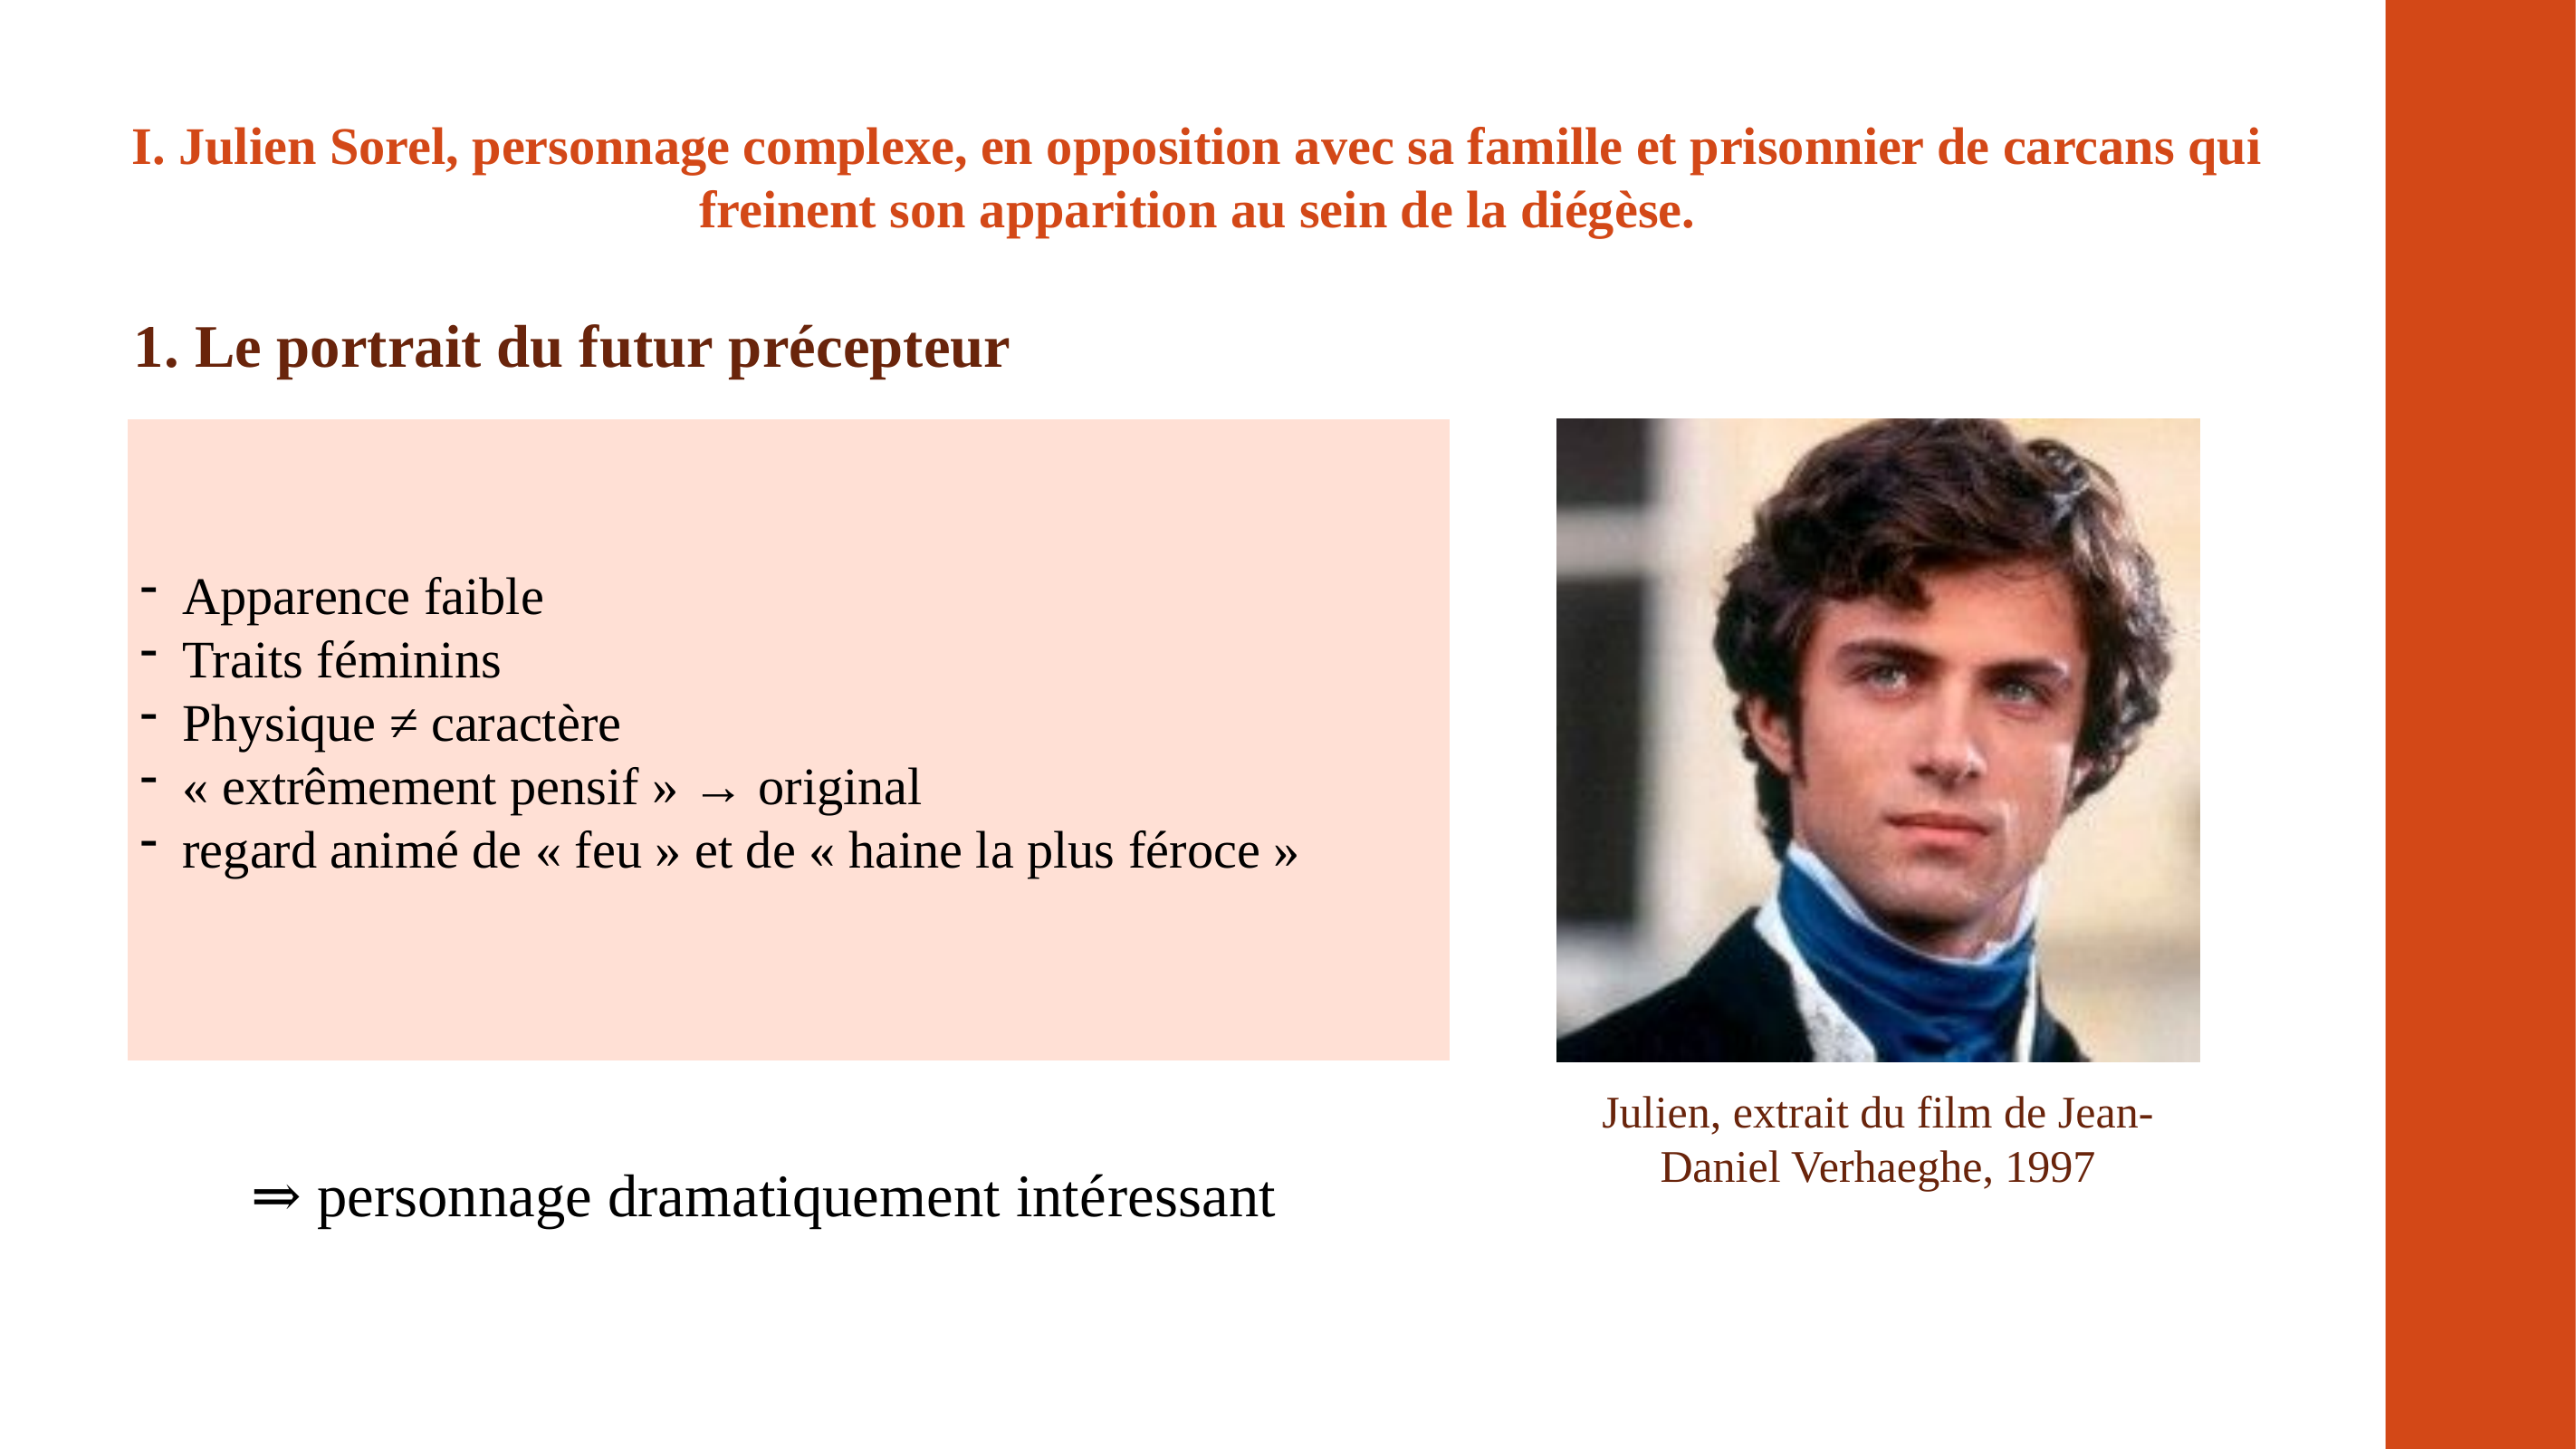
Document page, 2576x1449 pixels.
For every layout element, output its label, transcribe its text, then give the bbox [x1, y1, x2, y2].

text_box 1. Le portrait du futur précepteur [126, 299, 1225, 388]
picture [1556, 417, 2200, 1062]
text_box ⇒ personnage dramatiquement intéressant [244, 1148, 2176, 1236]
text_box Apparence faible Traits féminins Physique ≠ caractère « extrêmement pensif » → original regard animé de « feu » et de « haine la plus féroce » [126, 417, 1452, 1062]
text_box Julien, extrait du film de Jean-Daniel Verhaeghe, 1997 [1580, 1075, 2176, 1199]
text_box I. Julien Sorel, personnage complexe, en opposition avec sa famille et prisonnier de carcans qui freinent son apparition au sein de la diégèse. [103, 40, 2291, 246]
